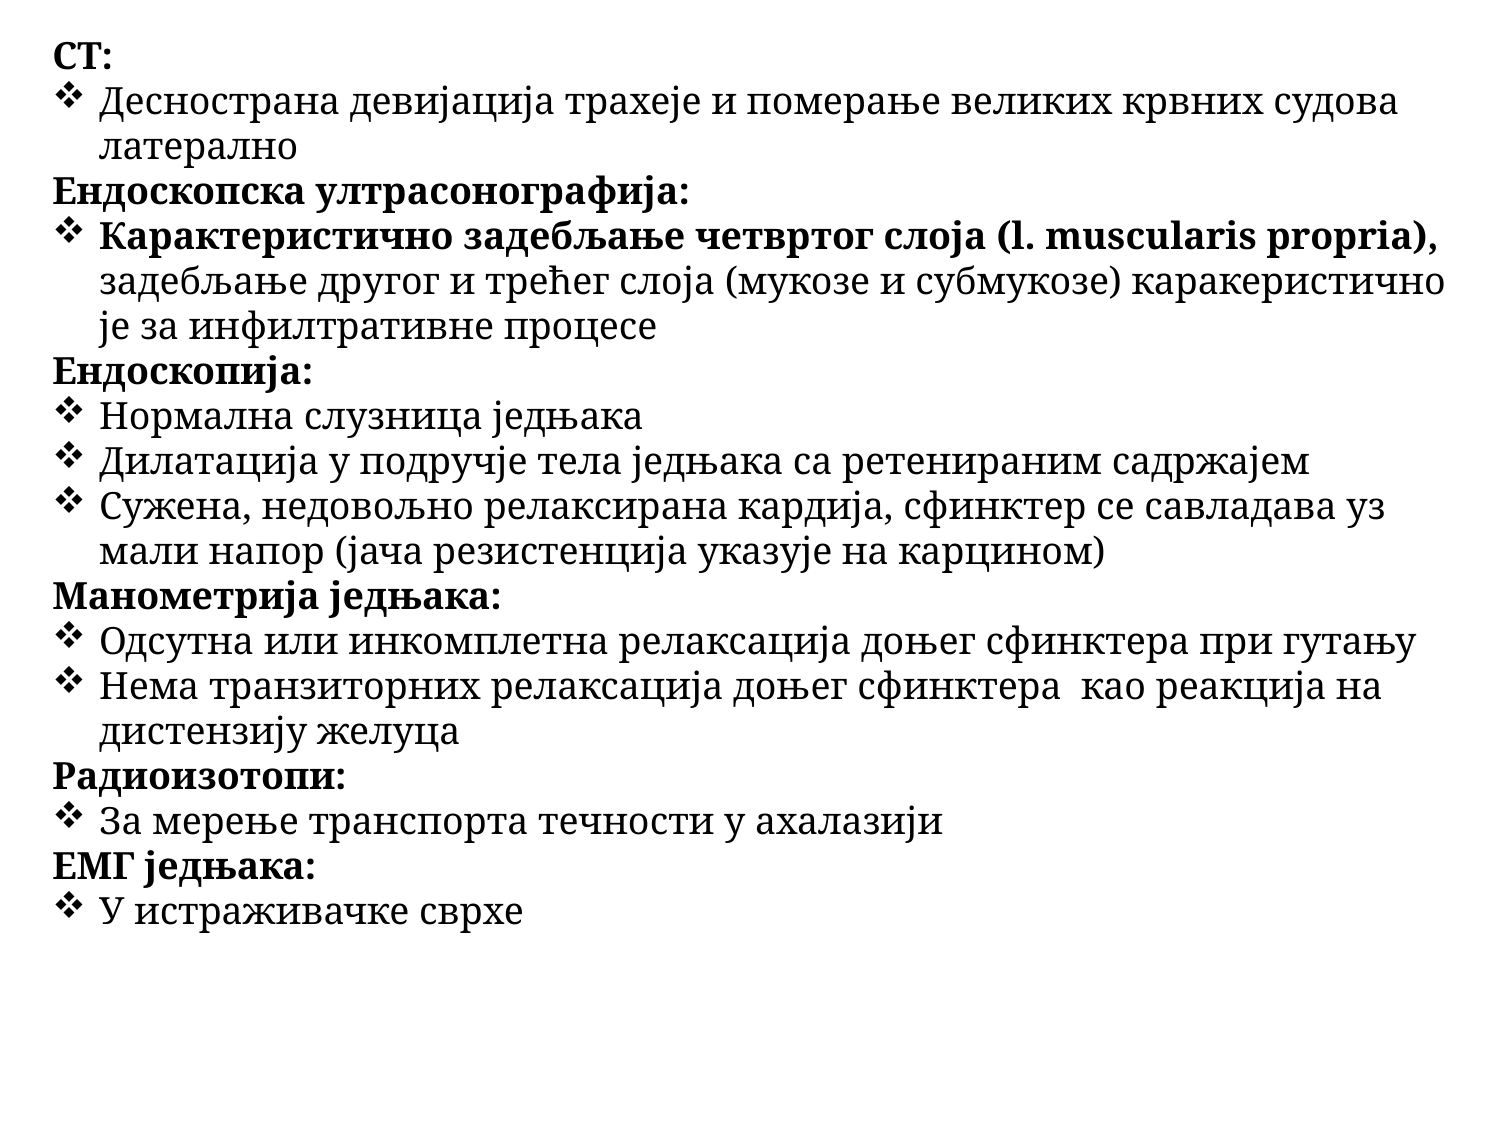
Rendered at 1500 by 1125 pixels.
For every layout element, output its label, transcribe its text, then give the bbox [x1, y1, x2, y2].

text_box CT: Деснострана девијација трахеје и померање великих крвних судова латерално Ендоскопска ултрасонографија: Карактеристично задебљање четвртог слоја (l. muscularis propria), задебљање другог и трећег слоја (мукозе и субмукозе) каракеристично је за инфилтративне процесе Ендоскопија: Нормална слузница једњака Дилатација у подручје тела једњака са ретенираним садржајем Сужена, недовољно релаксирана кардија, сфинктер се савладава уз мали напор (јача резистенција указује на карцином) Манометрија једњака: Одсутна или инкомплетна релаксација доњег сфинктера при гутању Нема транзиторних релаксација доњег сфинктера као реакција на дистензију желуца Радиоизотопи: За мерење транспорта течности у ахалазији ЕМГ једњака: У истраживачке сврхе [37, 24, 1463, 940]
